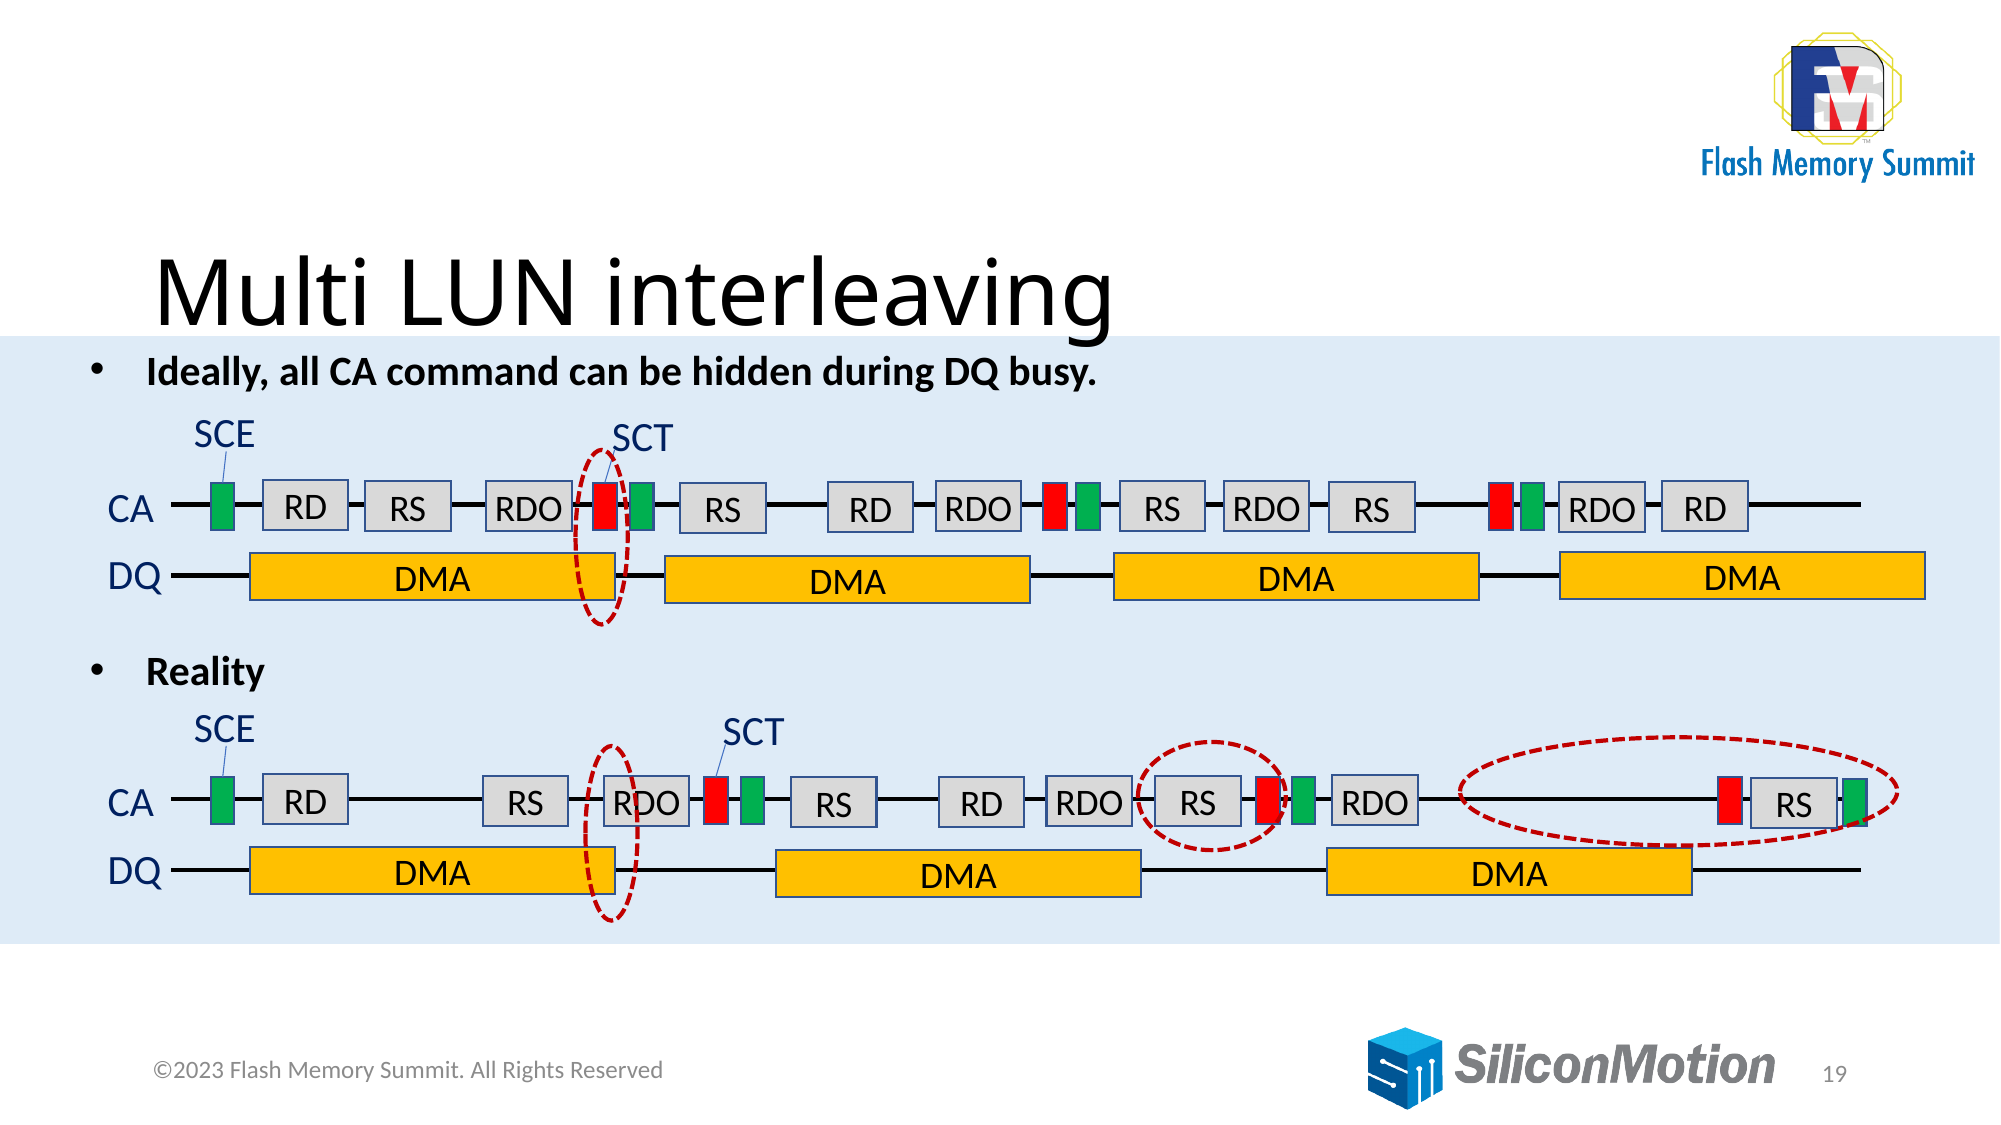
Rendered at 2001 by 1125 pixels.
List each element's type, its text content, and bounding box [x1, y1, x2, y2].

text_box Ideally, all CA command can be hidden during DQ busy. Reality [0, 335, 2000, 945]
slide_number ©2023 Flash Memory Summit. All Rights Reserved [137, 1034, 731, 1103]
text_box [92, 690, 1898, 921]
slide_number 19 [1412, 1042, 1863, 1103]
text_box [92, 396, 1925, 606]
picture [1702, 32, 1975, 183]
picture [1410, 1103, 1775, 1110]
picture [1368, 1027, 1775, 1110]
title Multi LUN interleaving [137, 187, 1863, 396]
text_box [584, 606, 619, 626]
